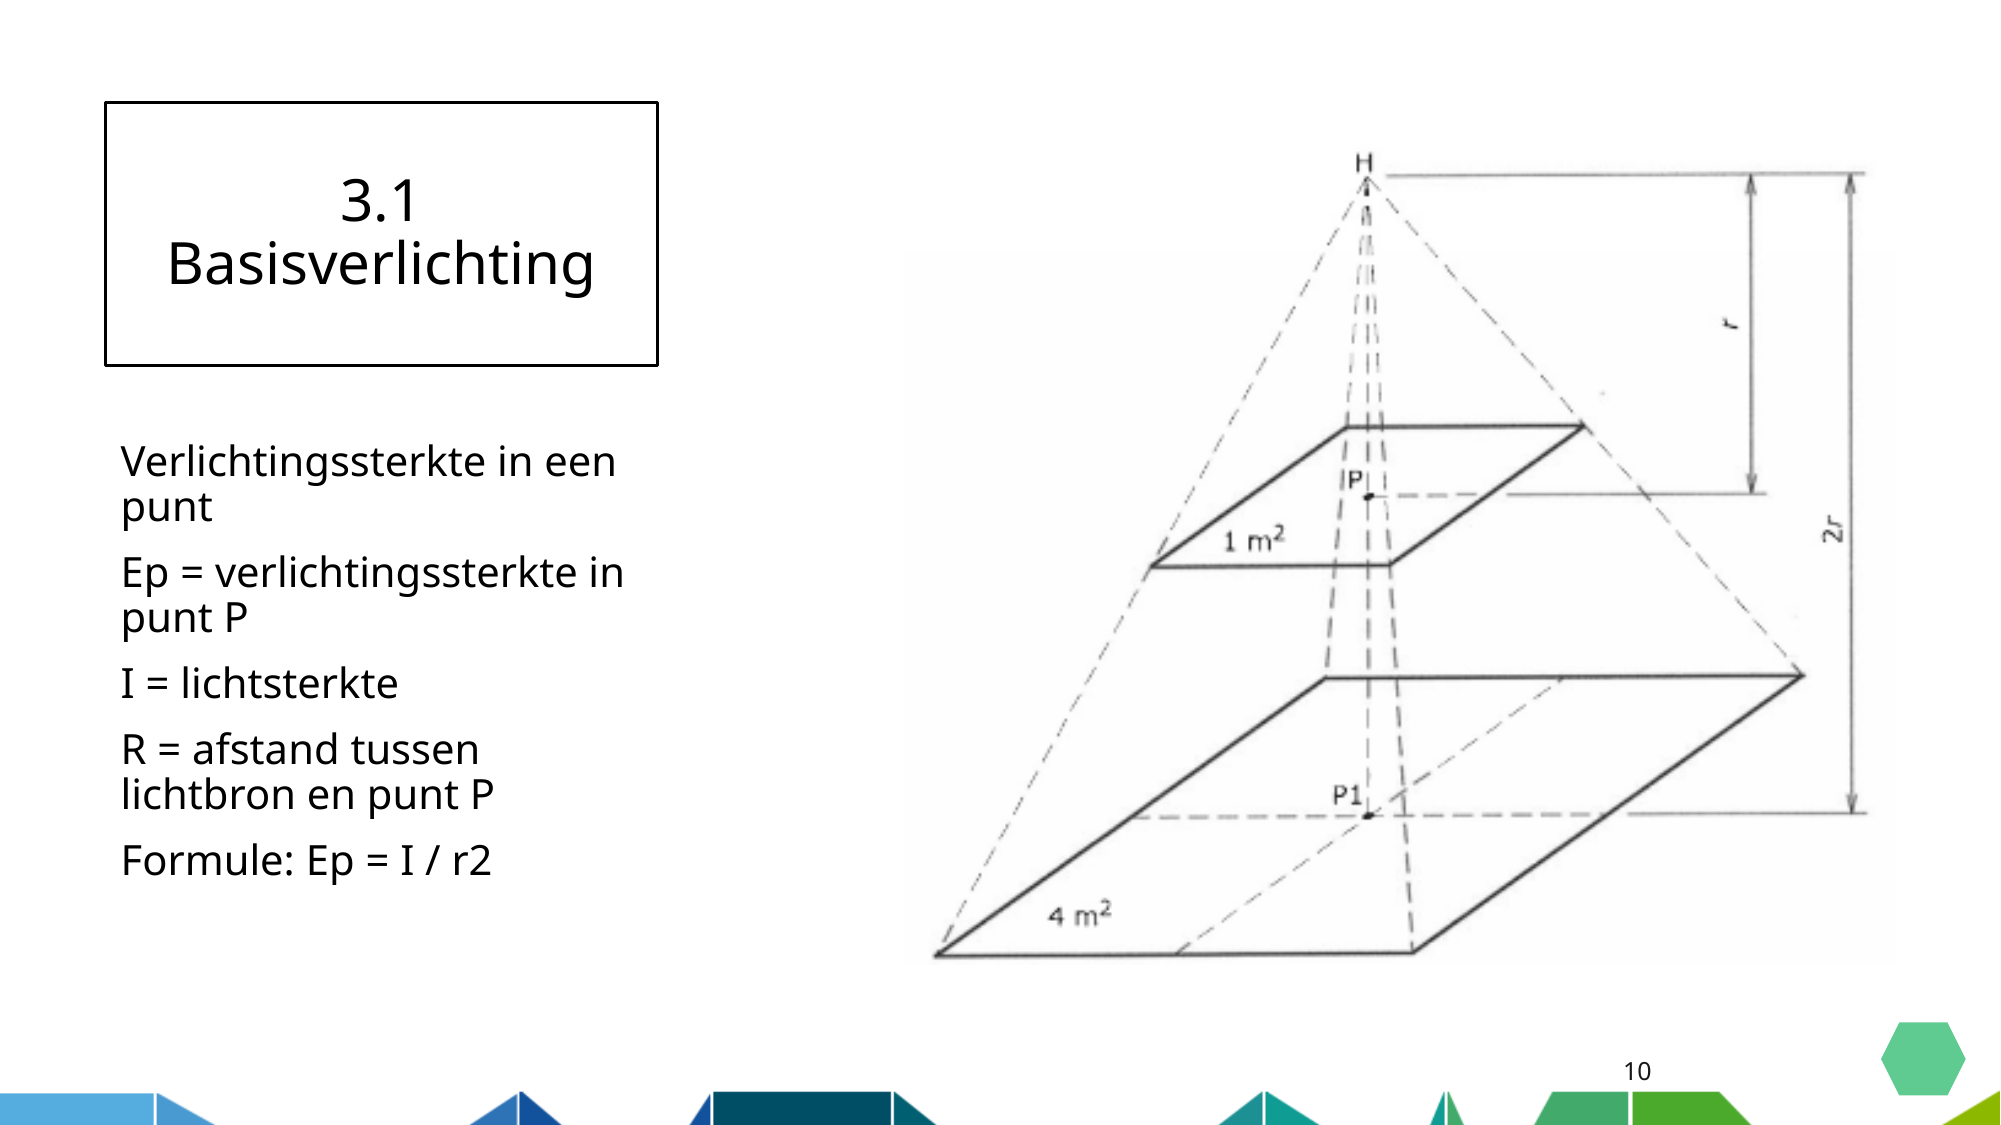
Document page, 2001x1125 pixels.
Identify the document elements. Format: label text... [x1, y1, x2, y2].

slide_number 10 [1412, 1042, 1863, 1103]
list Verlichtingssterkte in een punt Ep = verlichtingssterkte in punt P I = lichtsterkte R = afstand tussen lichtbron en punt P Formule: Ep = I / r2 [105, 432, 658, 994]
title 3.1 Basisverlichting [105, 102, 658, 366]
picture [0, 1086, 2000, 1125]
picture [869, 133, 1895, 965]
